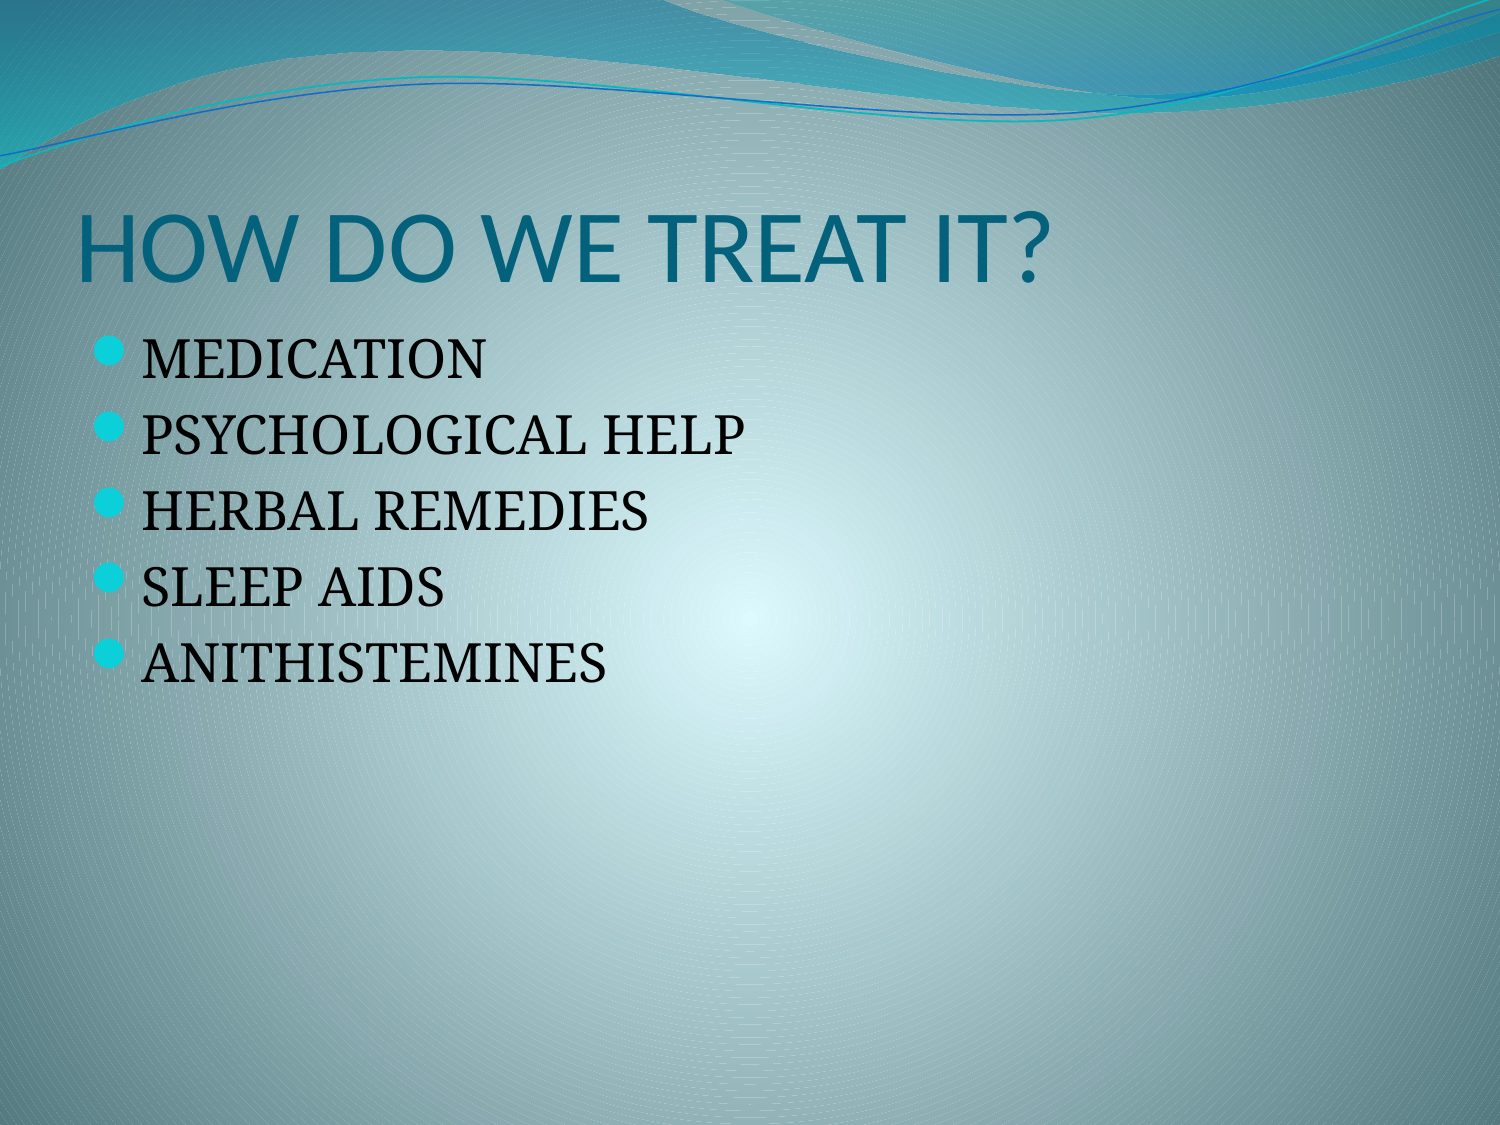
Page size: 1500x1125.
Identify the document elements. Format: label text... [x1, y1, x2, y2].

title HOW DO WE TREAT IT? [75, 115, 1425, 303]
list MEDICATION PSYCHOLOGICAL HELP HERBAL REMEDIES SLEEP AIDS ANITHISTEMINES [75, 317, 1425, 1038]
